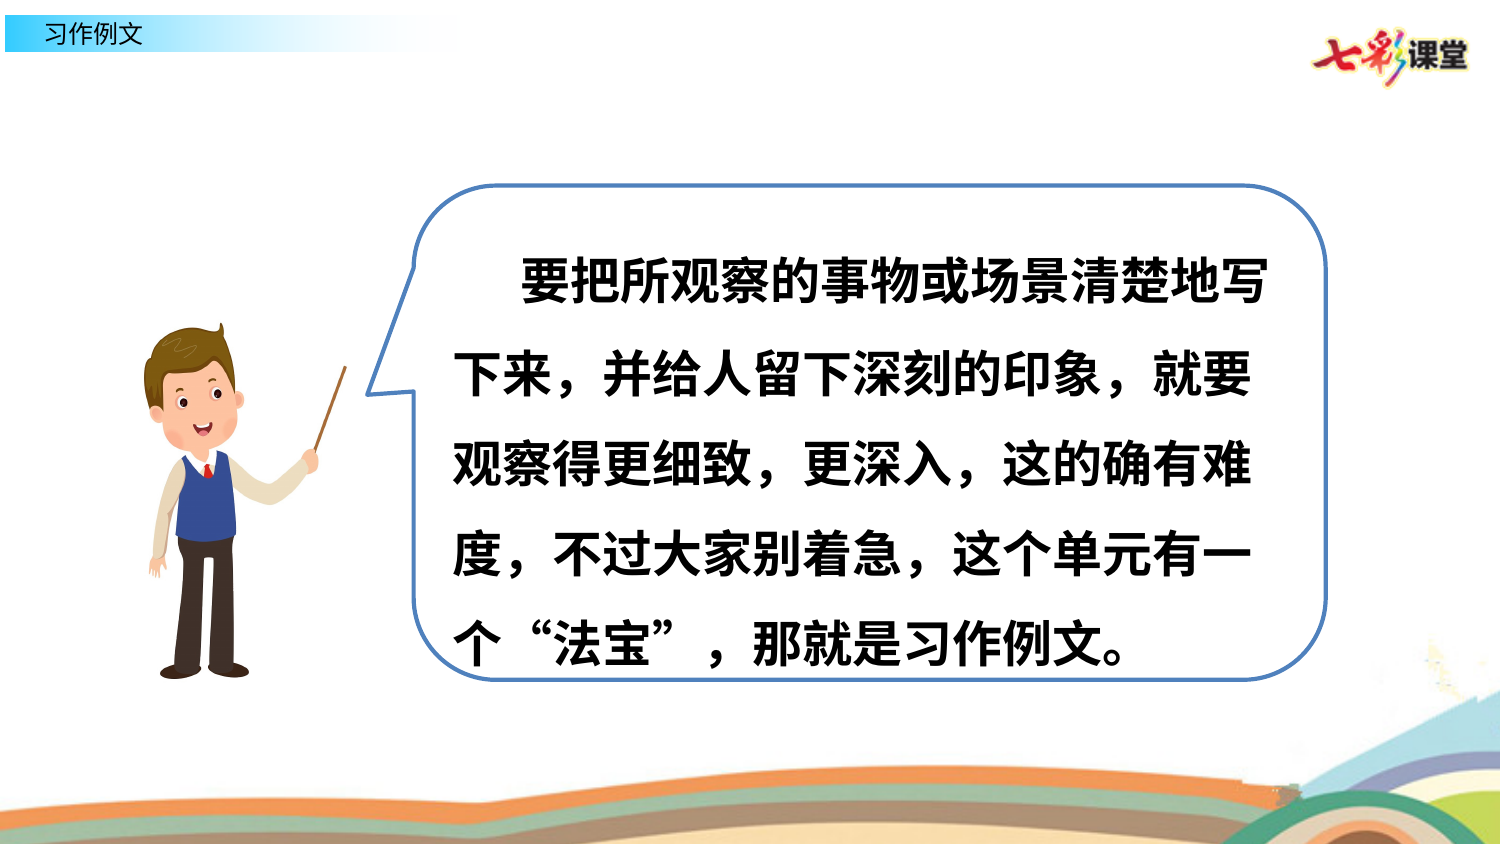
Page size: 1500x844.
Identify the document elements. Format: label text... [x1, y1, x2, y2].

picture [1308, 14, 1477, 95]
text_box 要把所观察的事物或场景清楚地写下来，并给人留下深刻的印象，就要观察得更细致，更深入，这的确有难度，不过大家别着急，这个单元有一个“法宝”，那就是习作例文。 [395, 183, 1328, 682]
picture [0, 286, 1500, 844]
